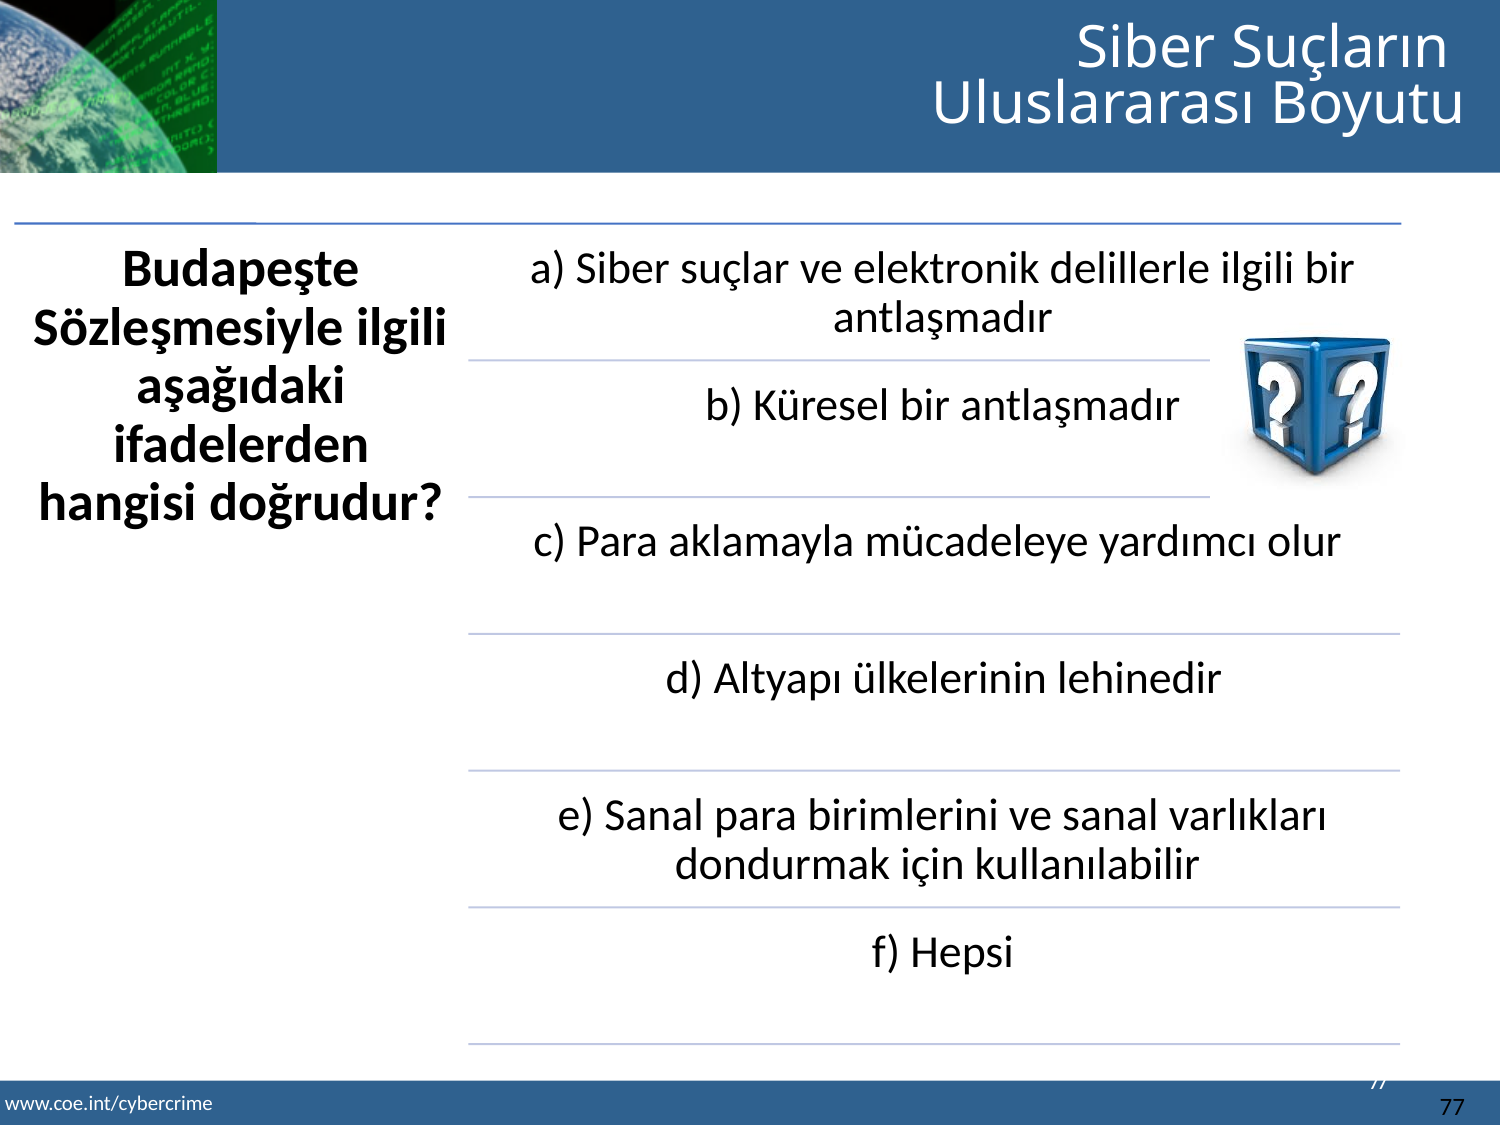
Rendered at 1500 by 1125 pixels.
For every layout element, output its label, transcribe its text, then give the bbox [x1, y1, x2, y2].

picture [0, 1, 217, 173]
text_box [14, 223, 1402, 1053]
text_box Siber Suçların Uluslararası Boyutu [515, 15, 1480, 143]
picture [1210, 293, 1417, 501]
text_box 77 [1399, 1069, 1480, 1125]
slide_number 77 [1051, 1065, 1402, 1125]
